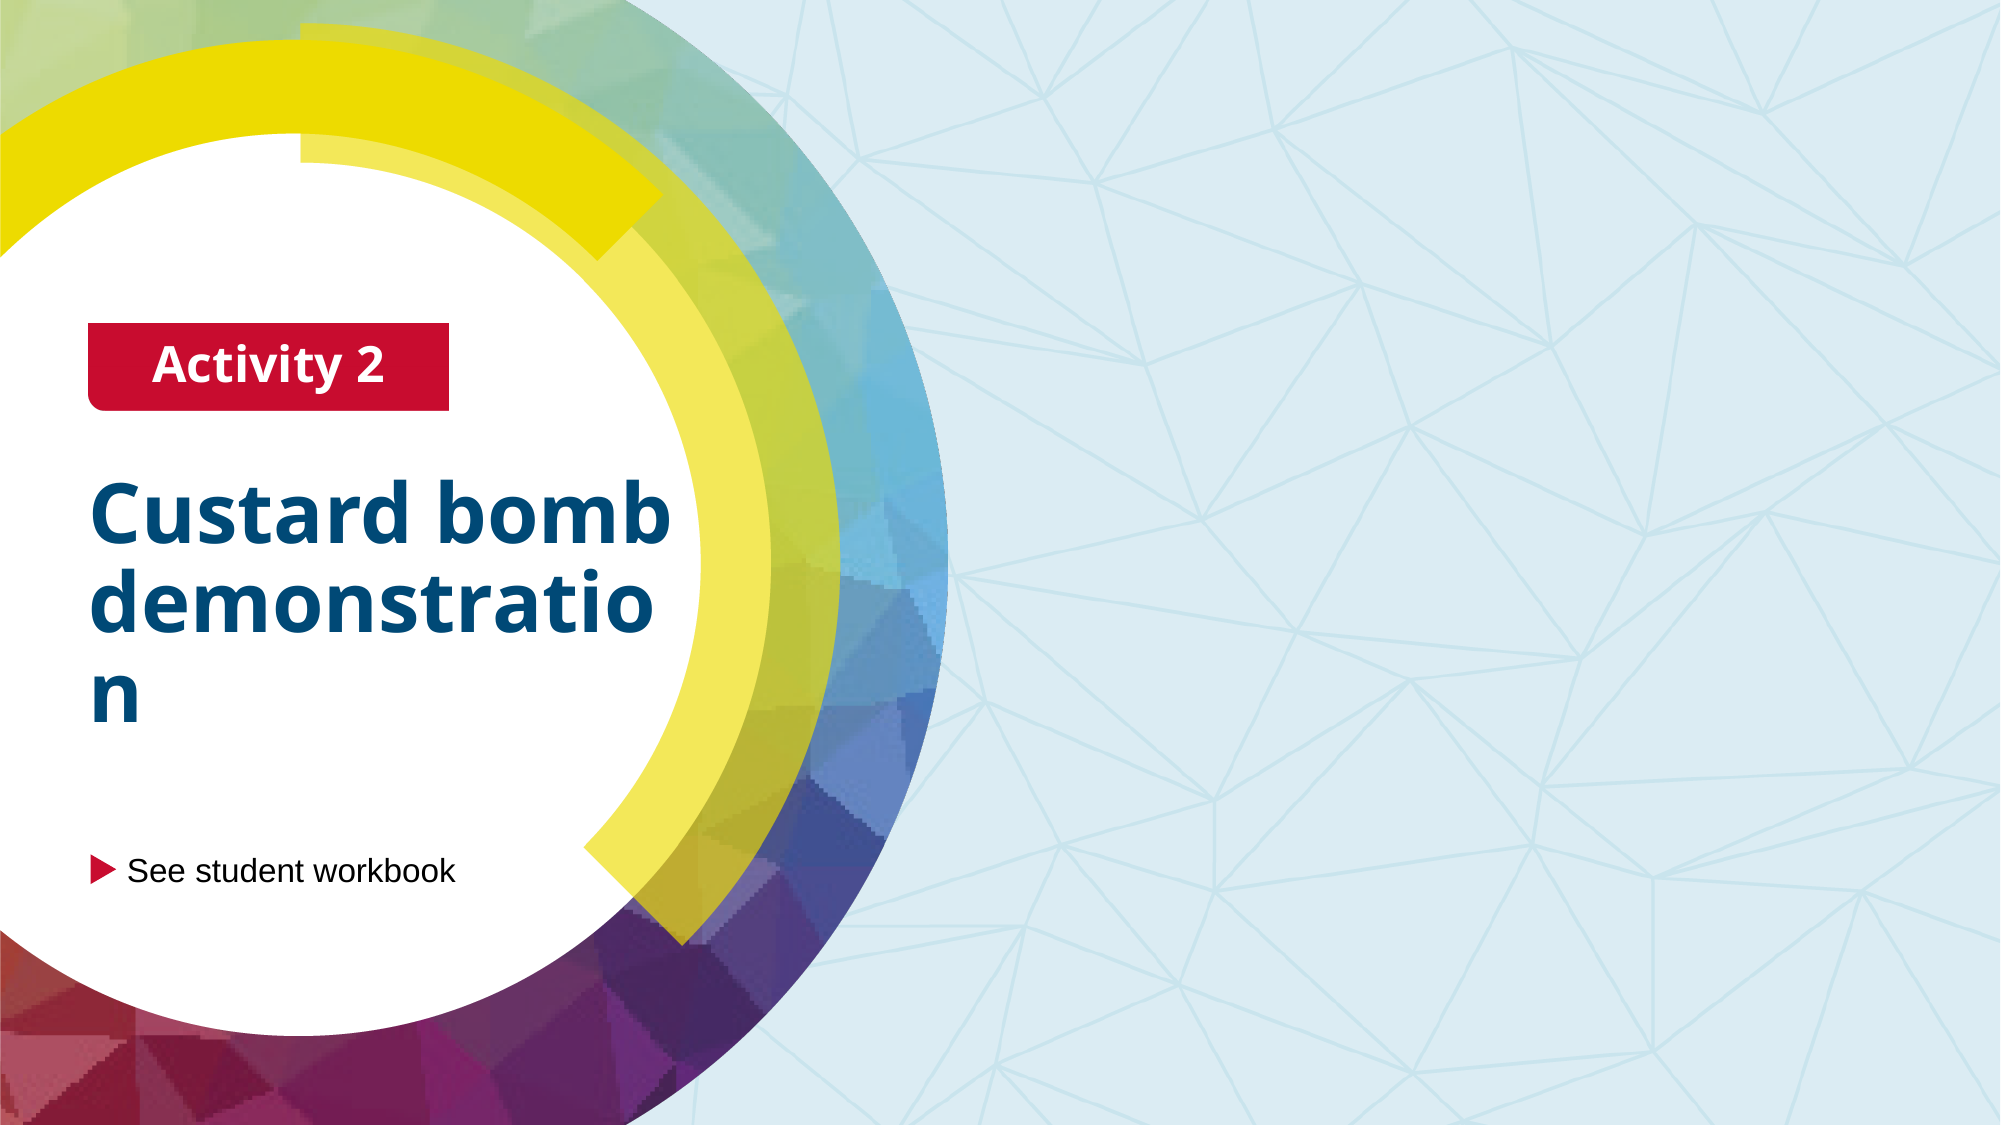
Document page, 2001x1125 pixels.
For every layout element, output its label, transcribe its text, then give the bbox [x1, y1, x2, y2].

list Activity 2 [88, 323, 449, 410]
title Custard bomb demonstration [88, 471, 708, 765]
list See student workbook [126, 802, 680, 890]
picture [0, 0, 2001, 1125]
